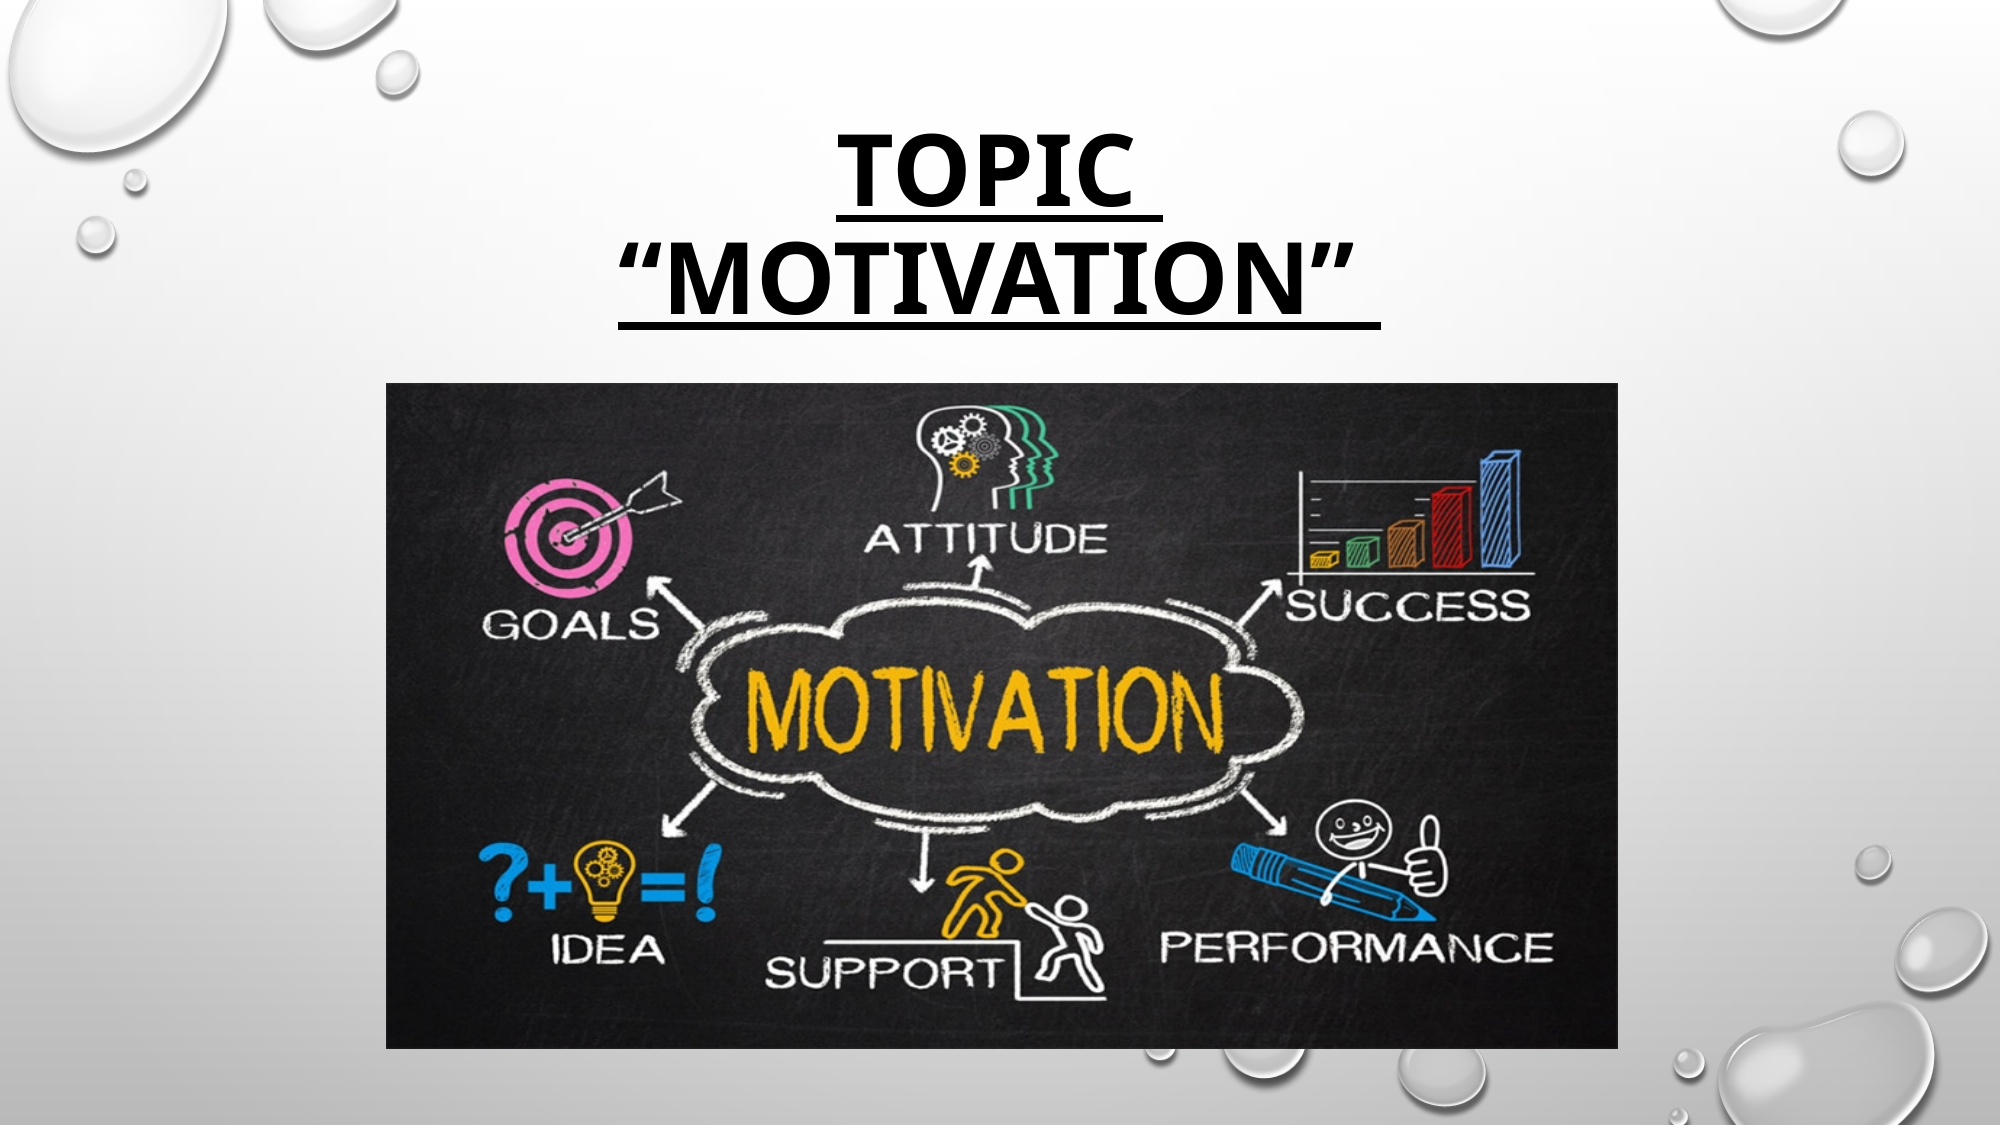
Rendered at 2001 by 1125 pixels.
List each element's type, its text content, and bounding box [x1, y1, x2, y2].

picture [0, 0, 2000, 1125]
title Topic “motivation” [149, 11, 1851, 446]
picture [386, 383, 1618, 1050]
list [325, 23, 1708, 1125]
